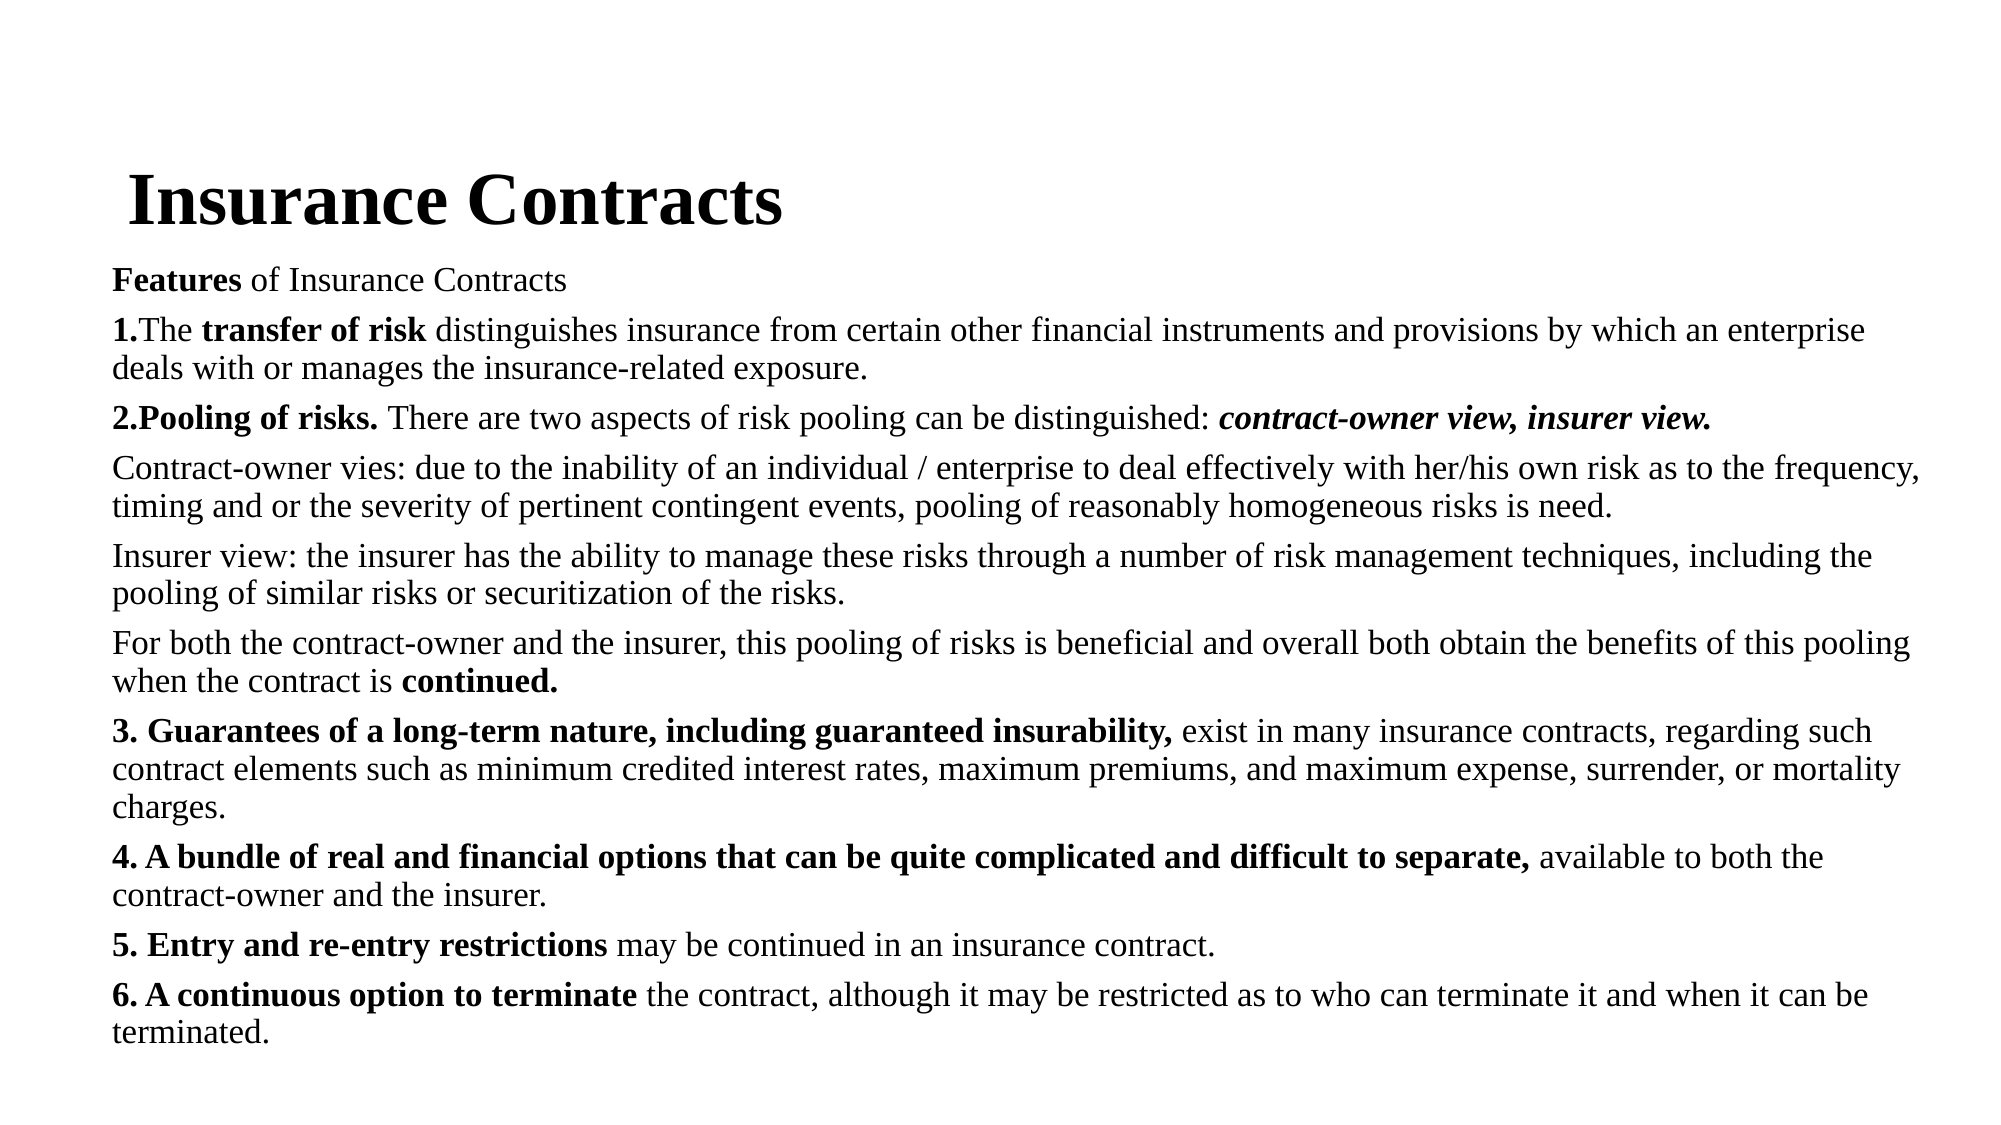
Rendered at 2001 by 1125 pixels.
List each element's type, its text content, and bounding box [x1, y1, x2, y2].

list Features of Insurance Contracts 1.The transfer of risk distinguishes insurance from certain other financial instruments and provisions by which an enterprise deals with or manages the insurance-related exposure. 2.Pooling of risks. There are two aspects of risk pooling can be distinguished: contract-owner view, insurer view. Contract-owner vies: due to the inability of an individual / enterprise to deal effectively with her/his own risk as to the frequency, timing and or the severity of pertinent contingent events, pooling of reasonably homogeneous risks is need. Insurer view: the insurer has the ability to manage these risks through a number of risk management techniques, including the pooling of similar risks or securitization of the risks. For both the contract-owner and the insurer, this pooling of risks is beneficial and overall both obtain the benefits of this pooling when the contract is continued. 3. Guarantees of a long-term nature, including guaranteed insurability, exist in many insurance contracts, regarding such contract elements such as minimum credited interest rates, maximum premiums, and maximum expense, surrender, or mortality charges. 4. A bundle of real and financial options that can be quite complicated and difficult to separate, available to both the contract-owner and the insurer. 5. Entry and re-entry restrictions may be continued in an insurance contract. 6. A continuous option to terminate the contract, although it may be restricted as to who can terminate it and when it can be terminated. [97, 253, 1959, 1064]
title Insurance Contracts [112, 146, 1913, 253]
